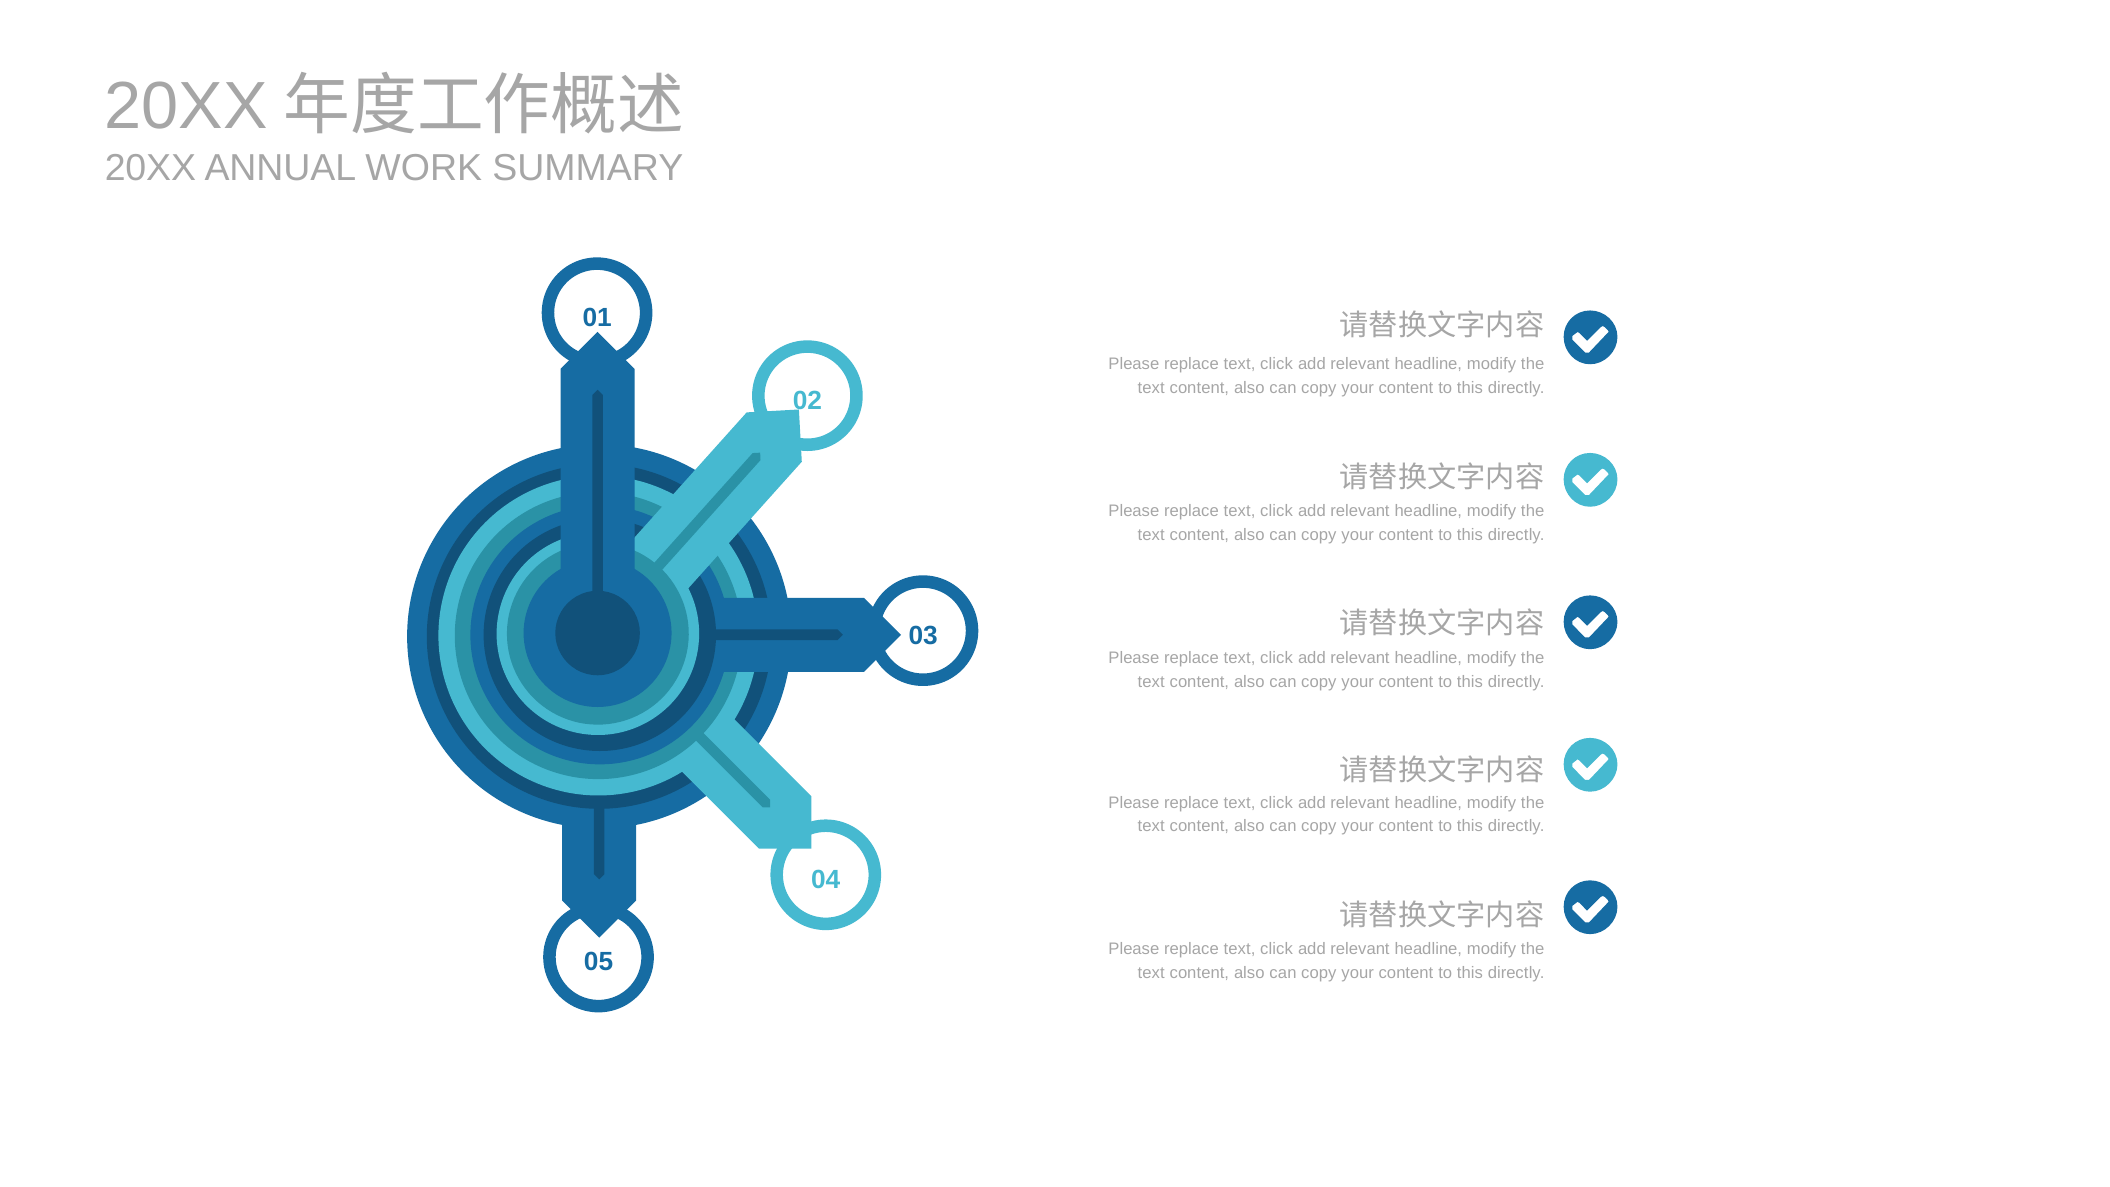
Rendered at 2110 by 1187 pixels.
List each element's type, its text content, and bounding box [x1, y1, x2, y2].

text_box 20XX年度工作概述 [104, 61, 692, 142]
text_box 05 [548, 938, 649, 1008]
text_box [1091, 452, 1546, 543]
text_box 04 [797, 824, 876, 925]
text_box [1091, 305, 1546, 396]
text_box [1563, 310, 1618, 365]
text_box 02 [766, 345, 858, 446]
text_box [1091, 599, 1546, 689]
text_box [1563, 595, 1618, 650]
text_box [1091, 745, 1546, 834]
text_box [407, 444, 792, 938]
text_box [556, 419, 816, 851]
text_box [1563, 737, 1618, 792]
text_box 01 [546, 262, 648, 331]
text_box 20XX ANNUAL WORK SUMMARY [104, 142, 692, 188]
text_box 03 [877, 580, 974, 681]
text_box [1563, 880, 1618, 935]
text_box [488, 454, 809, 916]
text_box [1091, 890, 1546, 981]
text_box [523, 331, 672, 707]
text_box [1563, 452, 1618, 507]
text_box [563, 357, 766, 761]
